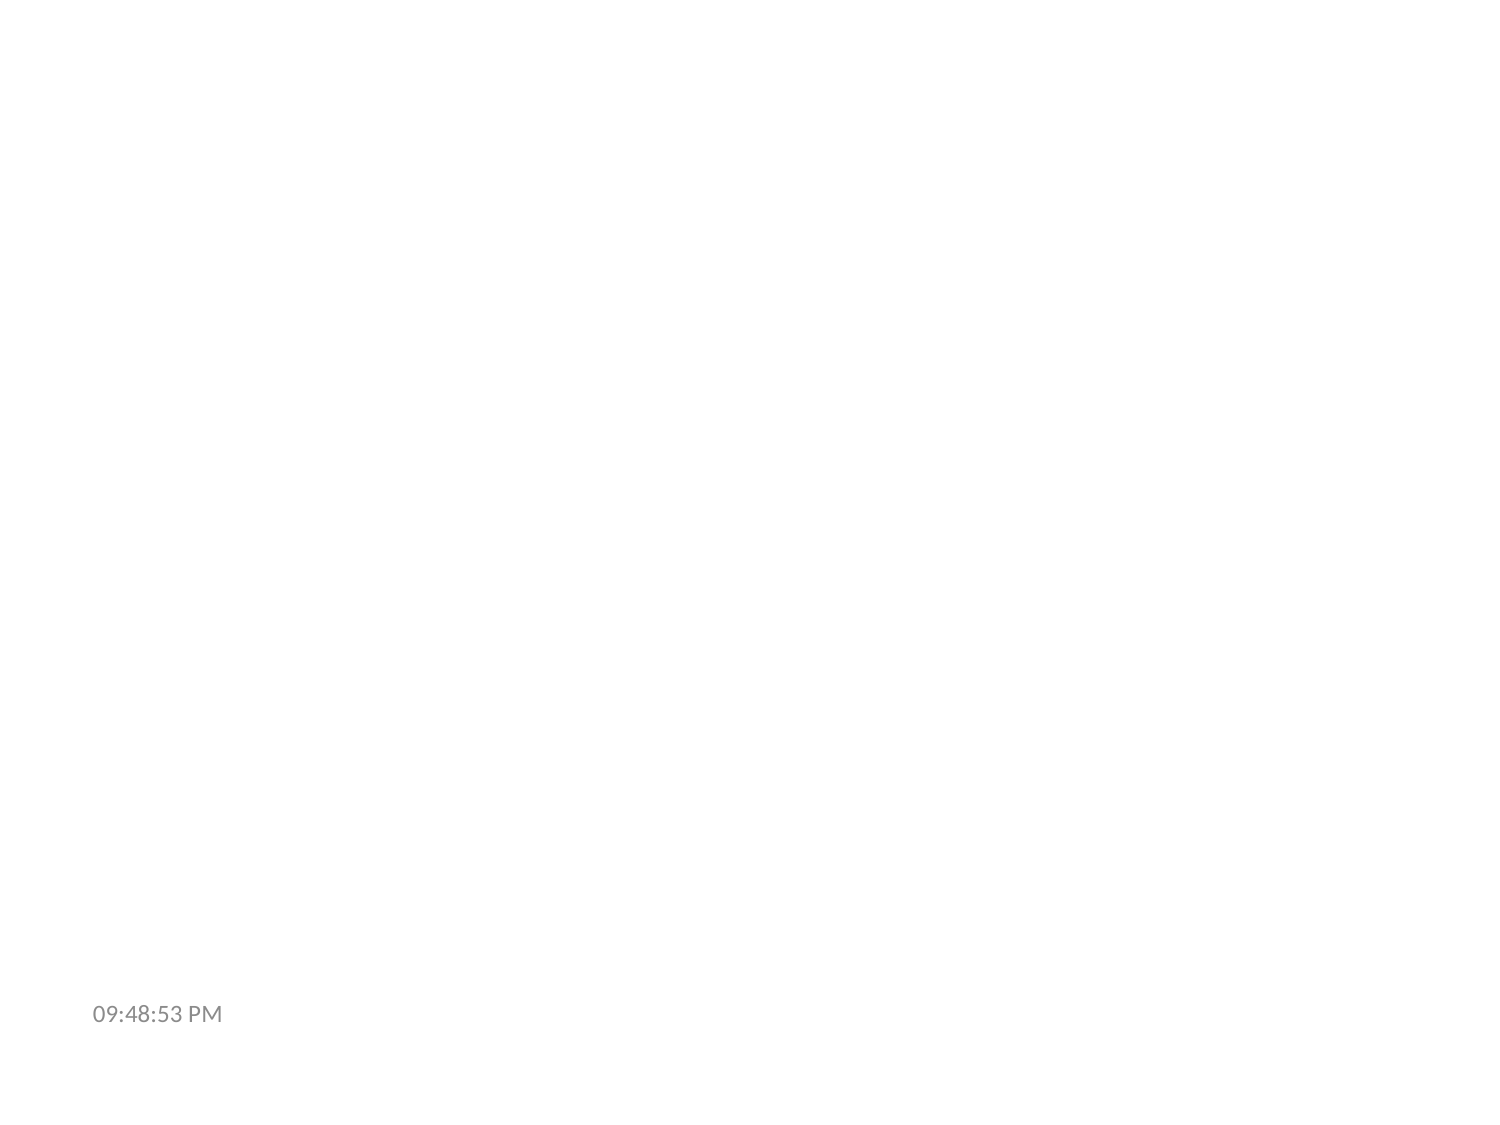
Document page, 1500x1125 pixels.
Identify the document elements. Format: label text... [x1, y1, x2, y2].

text_box 3:35:09 PM [77, 982, 428, 1043]
